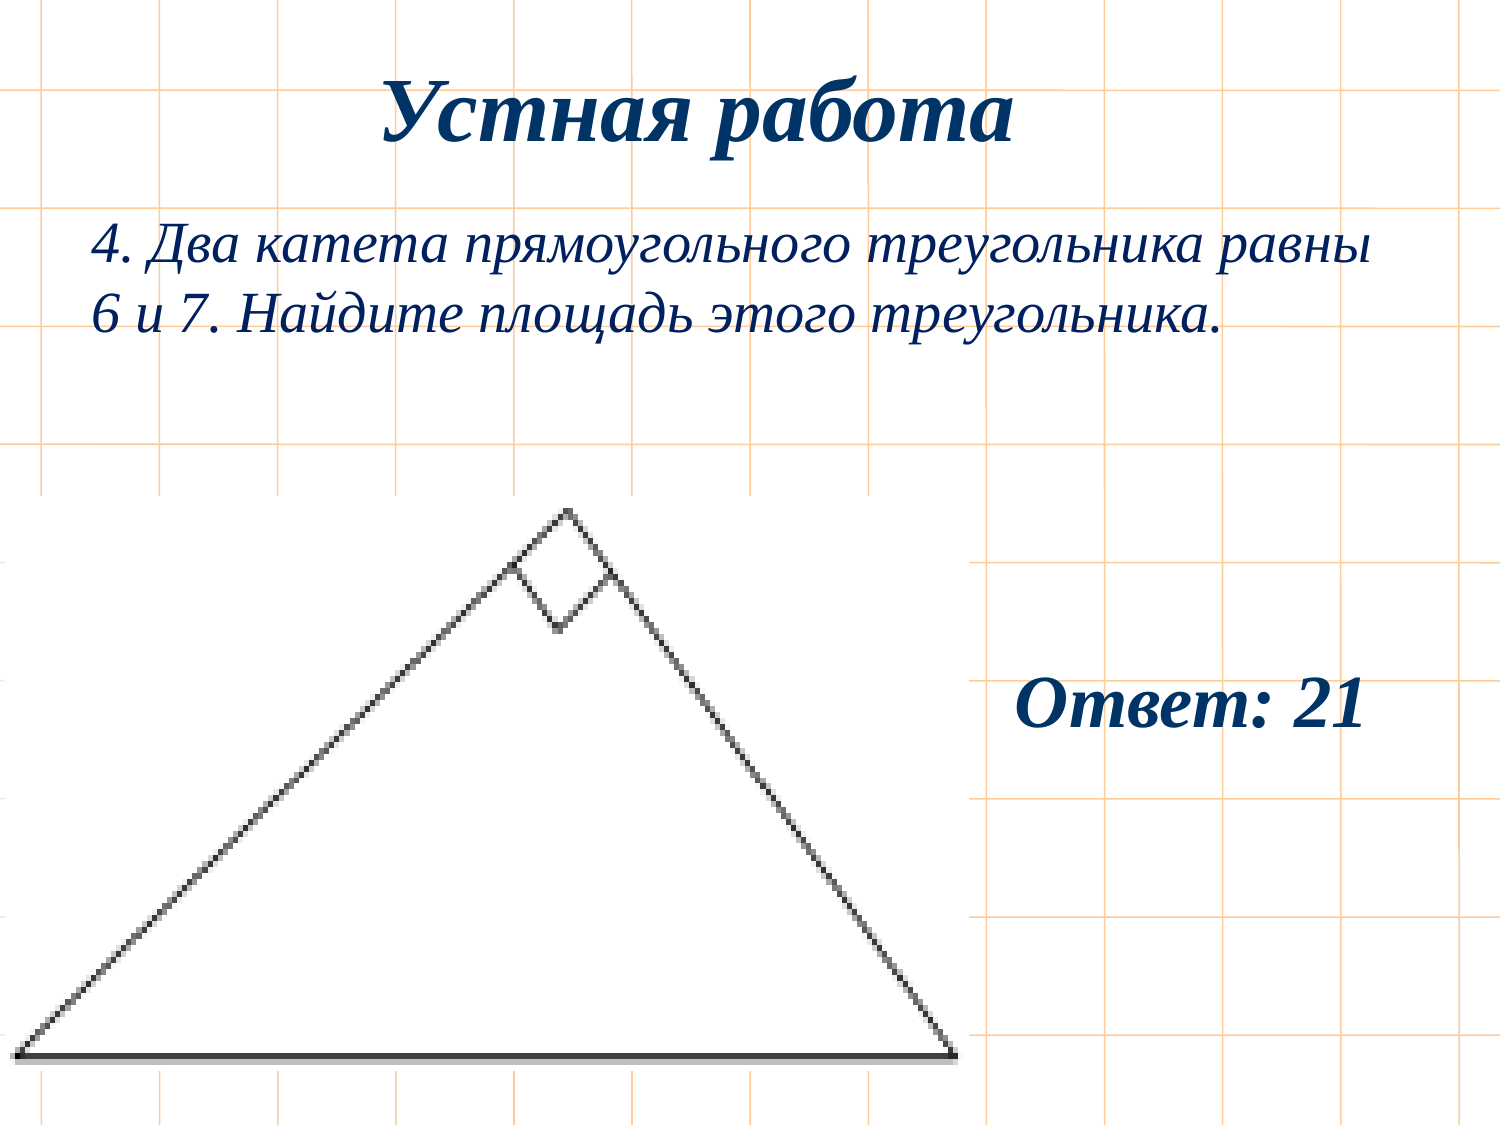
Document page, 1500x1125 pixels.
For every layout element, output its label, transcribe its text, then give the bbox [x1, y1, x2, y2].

text_box Ответ: 21 [1000, 645, 1385, 750]
picture [0, 491, 969, 1071]
text_box Устная работа [363, 42, 1032, 168]
text_box 4. Два катета прямоугольного треугольника равны 6 и 7. Найдите площадь этого треугольника. [76, 196, 1461, 350]
